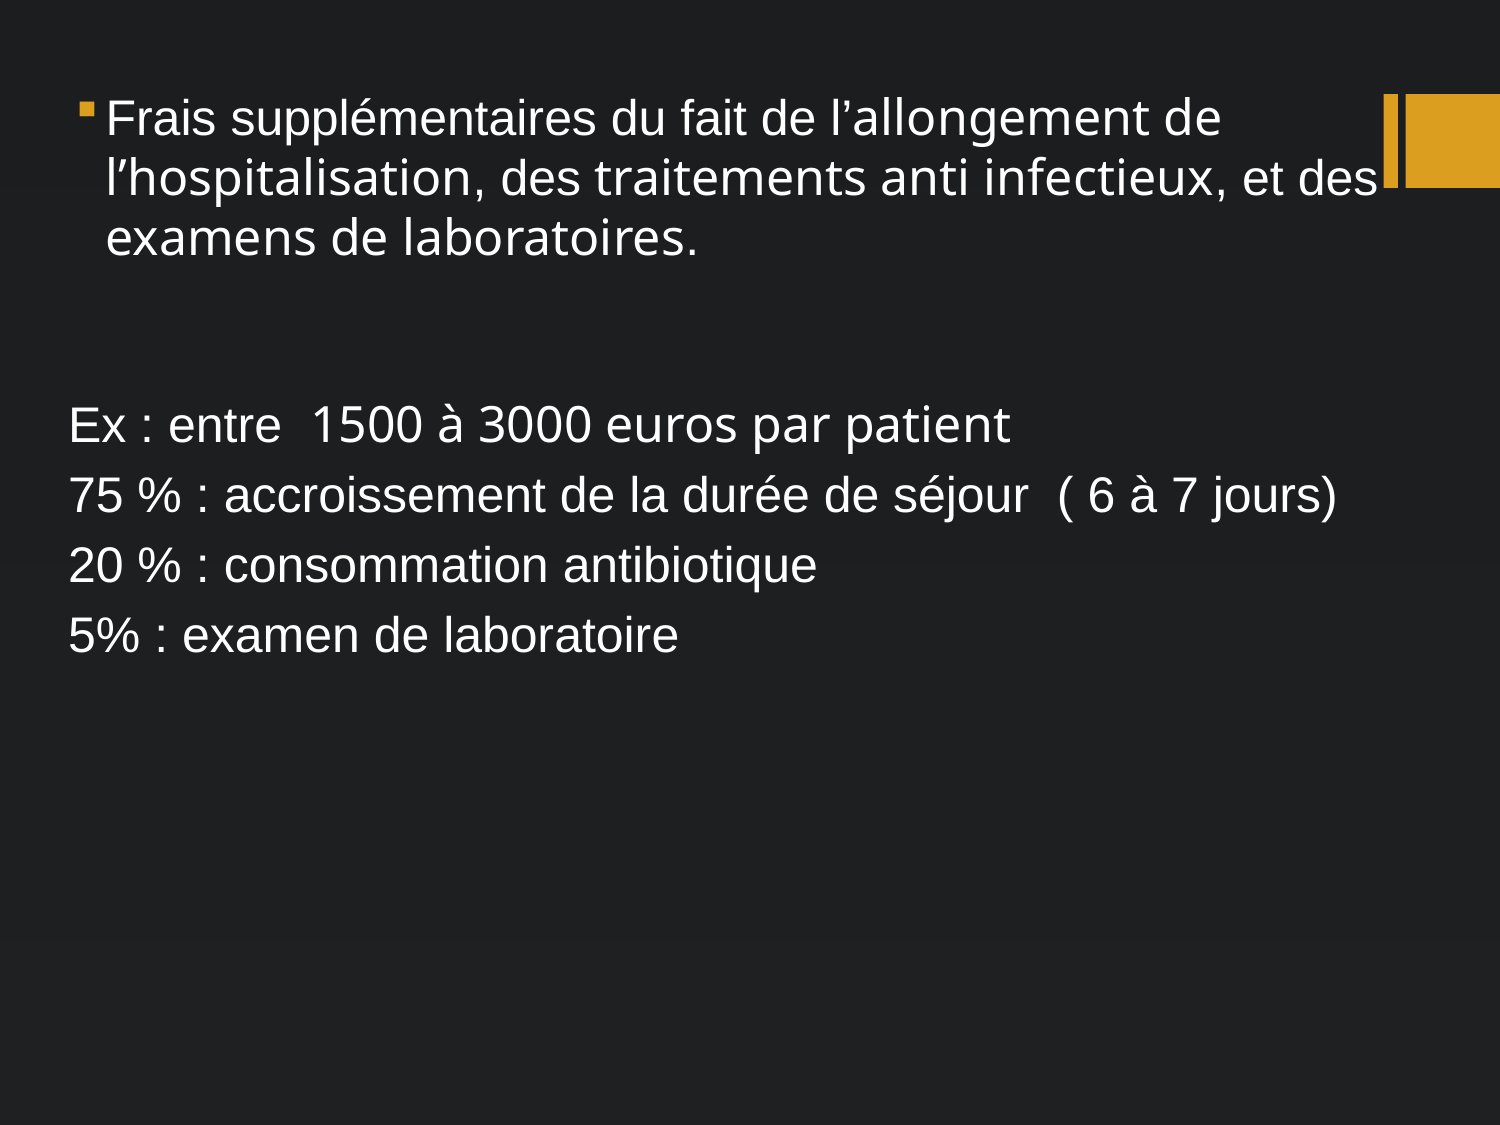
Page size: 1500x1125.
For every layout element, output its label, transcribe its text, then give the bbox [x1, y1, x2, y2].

list Frais supplémentaires du fait de l’allongement de l’hospitalisation, des traitements anti infectieux, et des examens de laboratoires. Ex : entre 1500 à 3000 euros par patient 75 % : accroissement de la durée de séjour ( 6 à 7 jours) 20 % : consommation antibiotique 5% : examen de laboratoire [53, 78, 1425, 1005]
